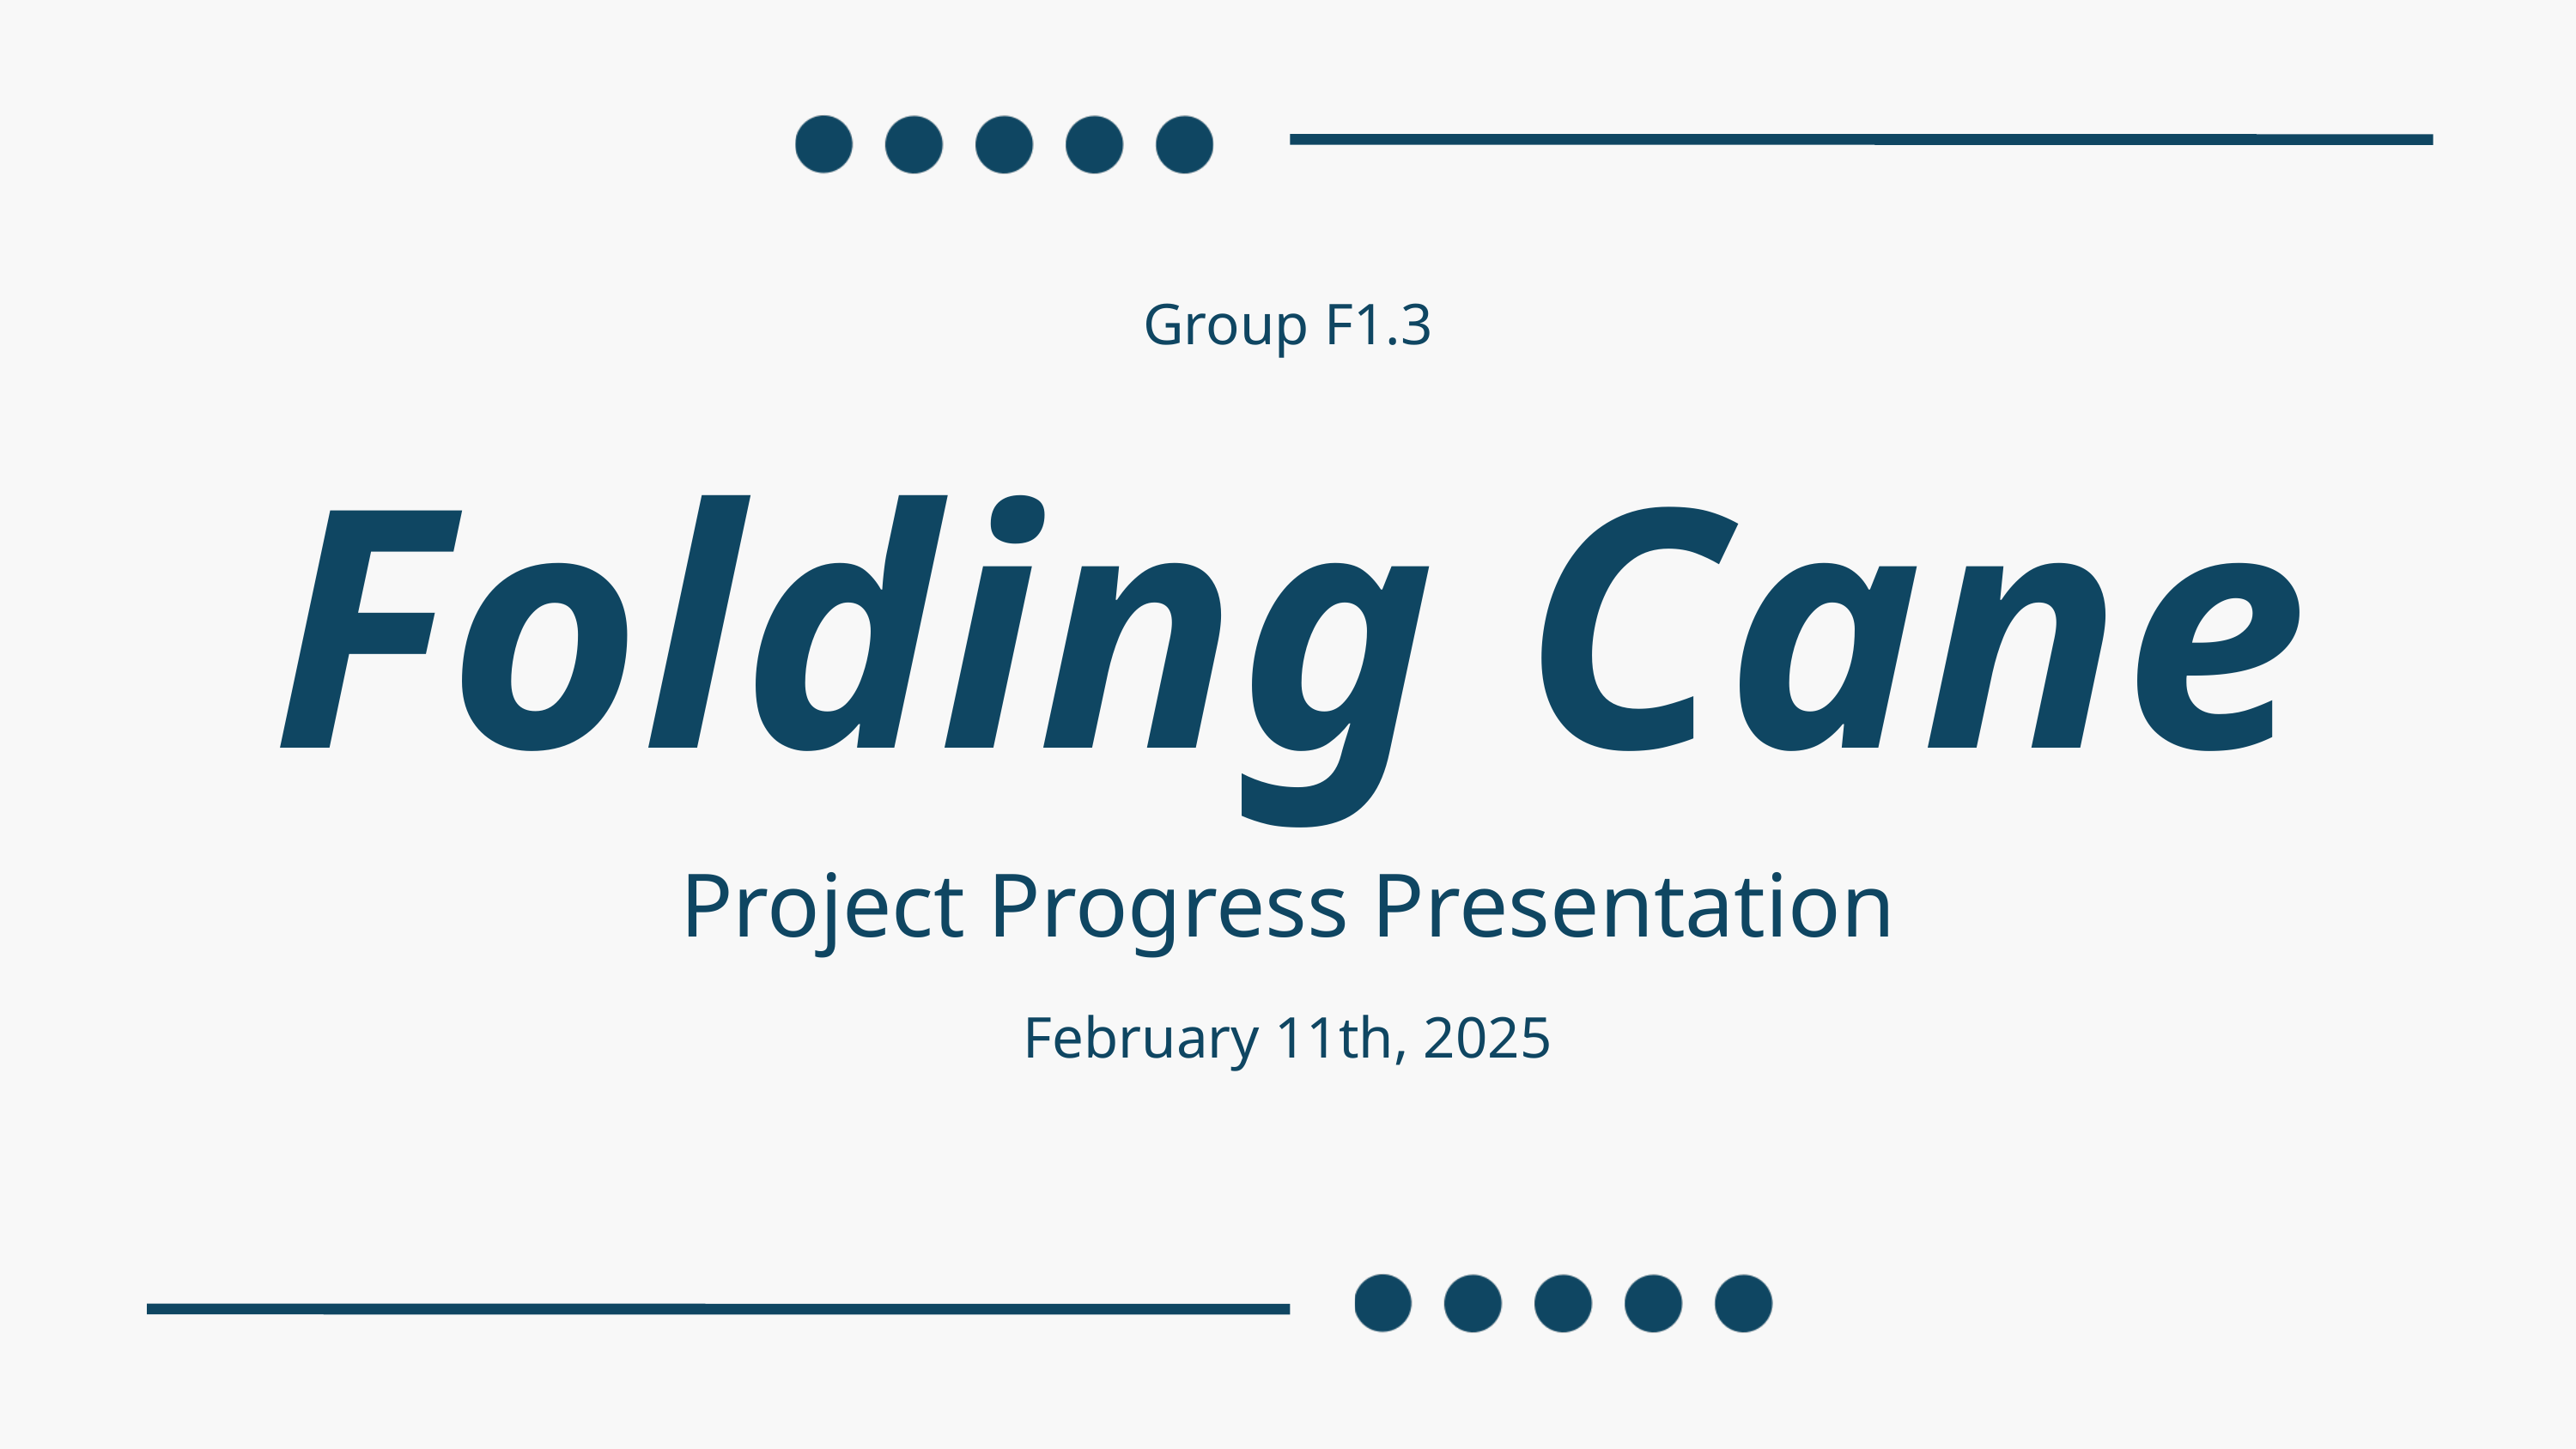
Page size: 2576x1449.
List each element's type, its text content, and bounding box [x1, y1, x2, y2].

text_box [1354, 1272, 1773, 1335]
text_box Project Progress Presentation [386, 832, 2190, 955]
text_box Folding Cane [147, 349, 2433, 815]
text_box February 11th, 2025 [795, 990, 1781, 1070]
text_box Group F1.3 [467, 276, 2108, 356]
text_box [795, 113, 1214, 176]
